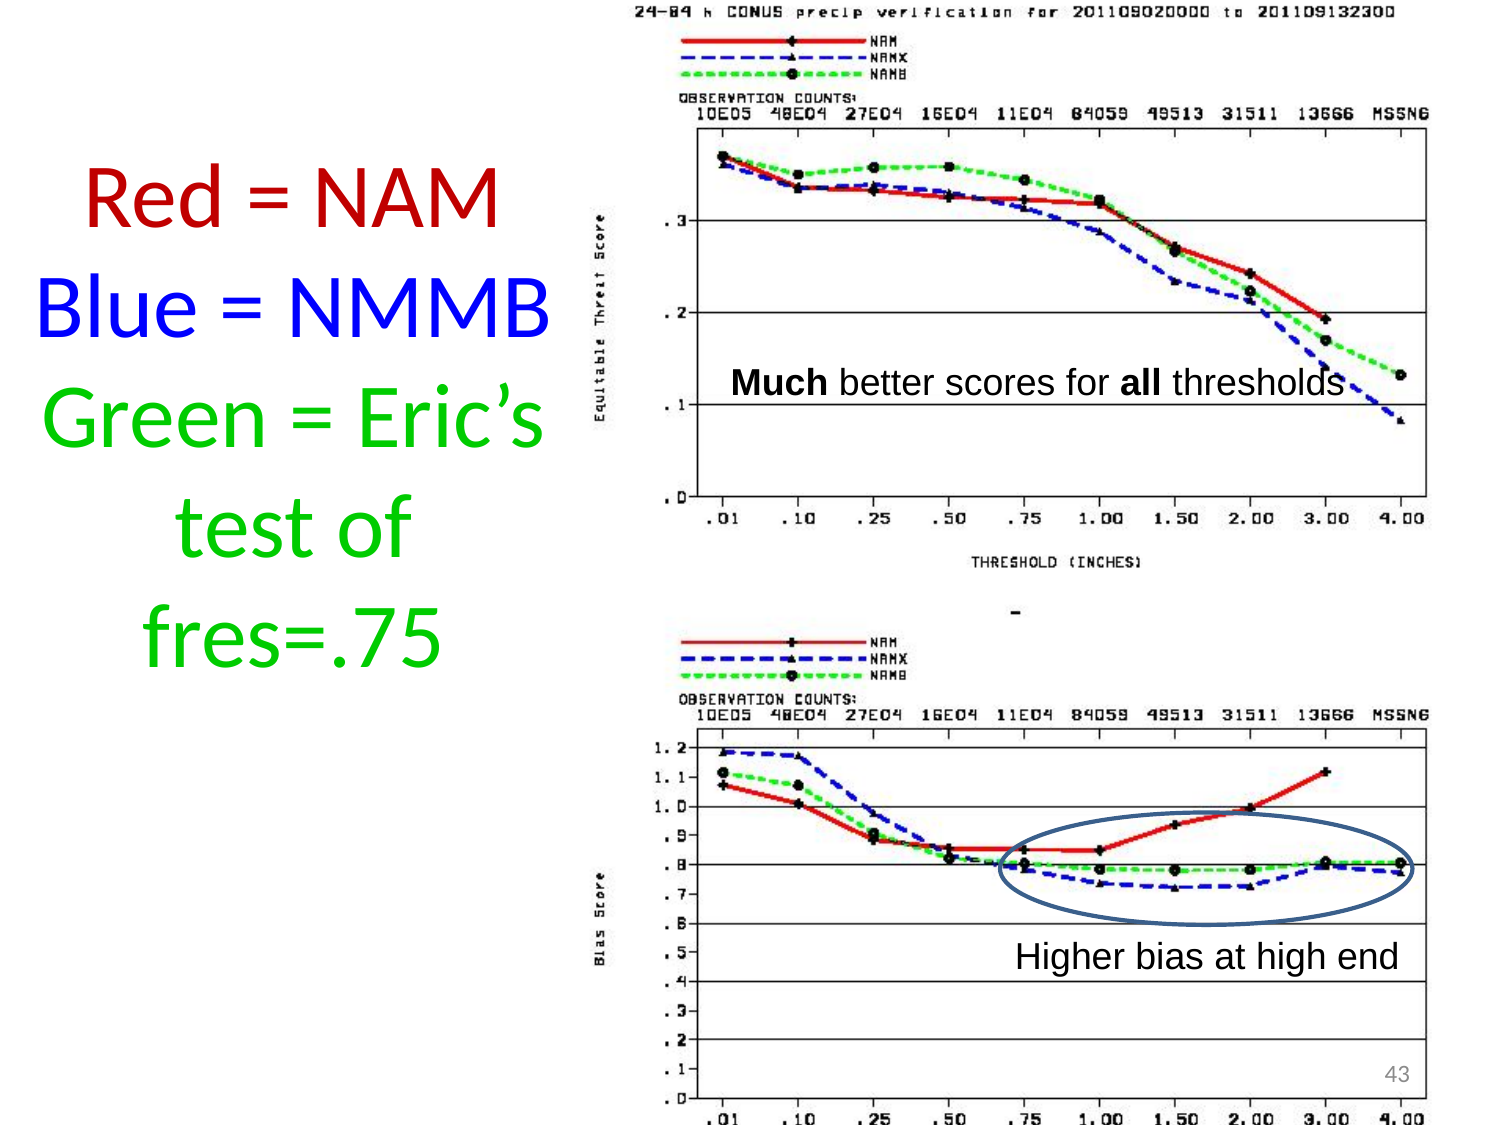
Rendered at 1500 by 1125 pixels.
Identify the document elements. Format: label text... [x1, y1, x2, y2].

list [587, 0, 1438, 1125]
title Red = NAM Blue = NMMB Green = Eric’s test of fres=.75 [0, 262, 582, 451]
